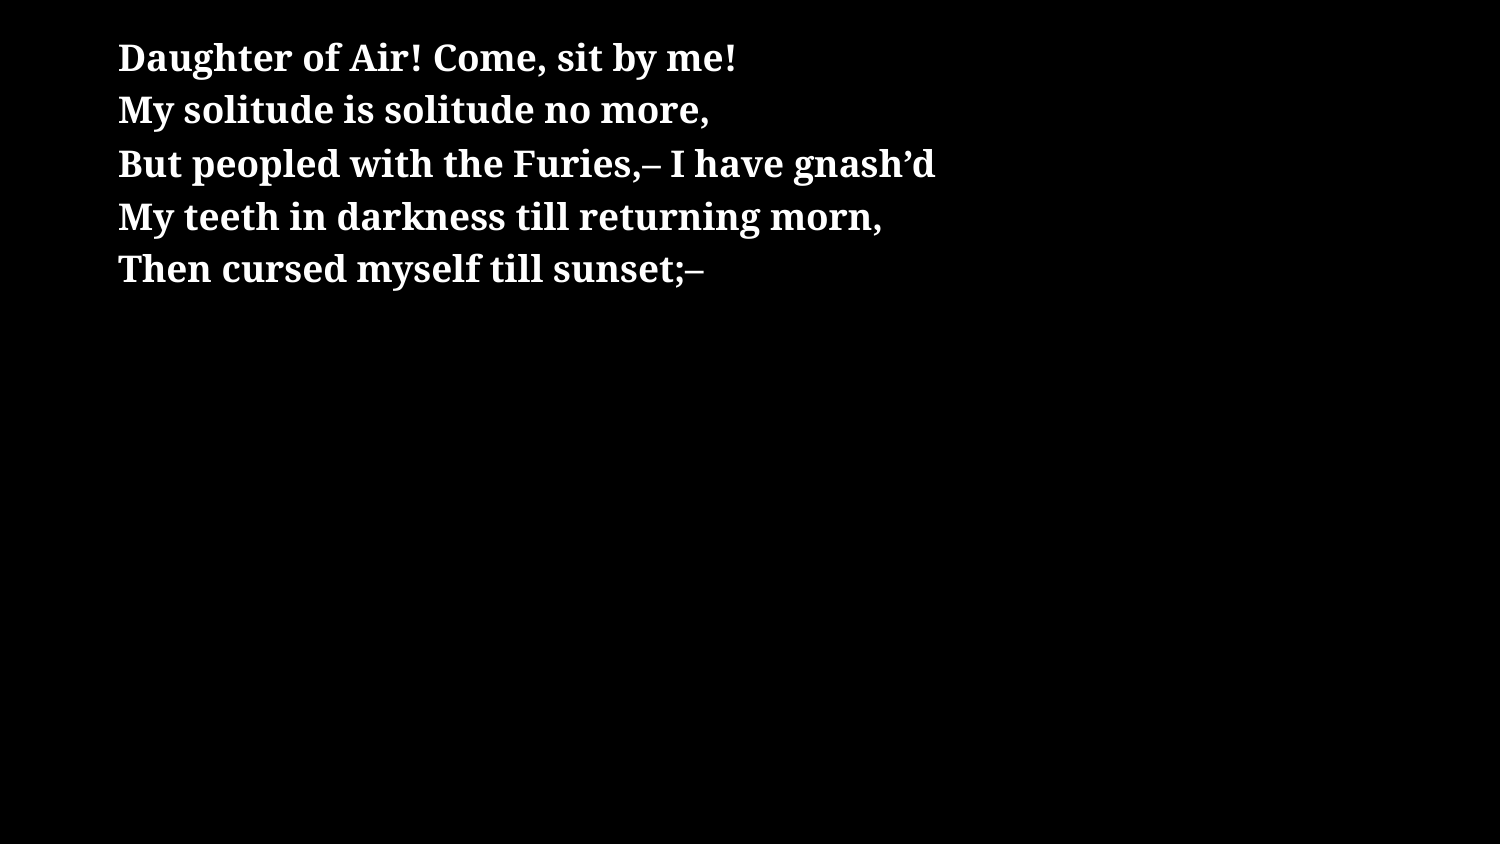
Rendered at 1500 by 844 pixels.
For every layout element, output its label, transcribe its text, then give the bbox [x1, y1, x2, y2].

title Daughter of Air! Come, sit by me! My solitude is solitude no more, But peopled with the Furies,– I have gnash’d My teeth in darkness till returning morn, Then cursed myself till sunset;– [103, 17, 1397, 299]
